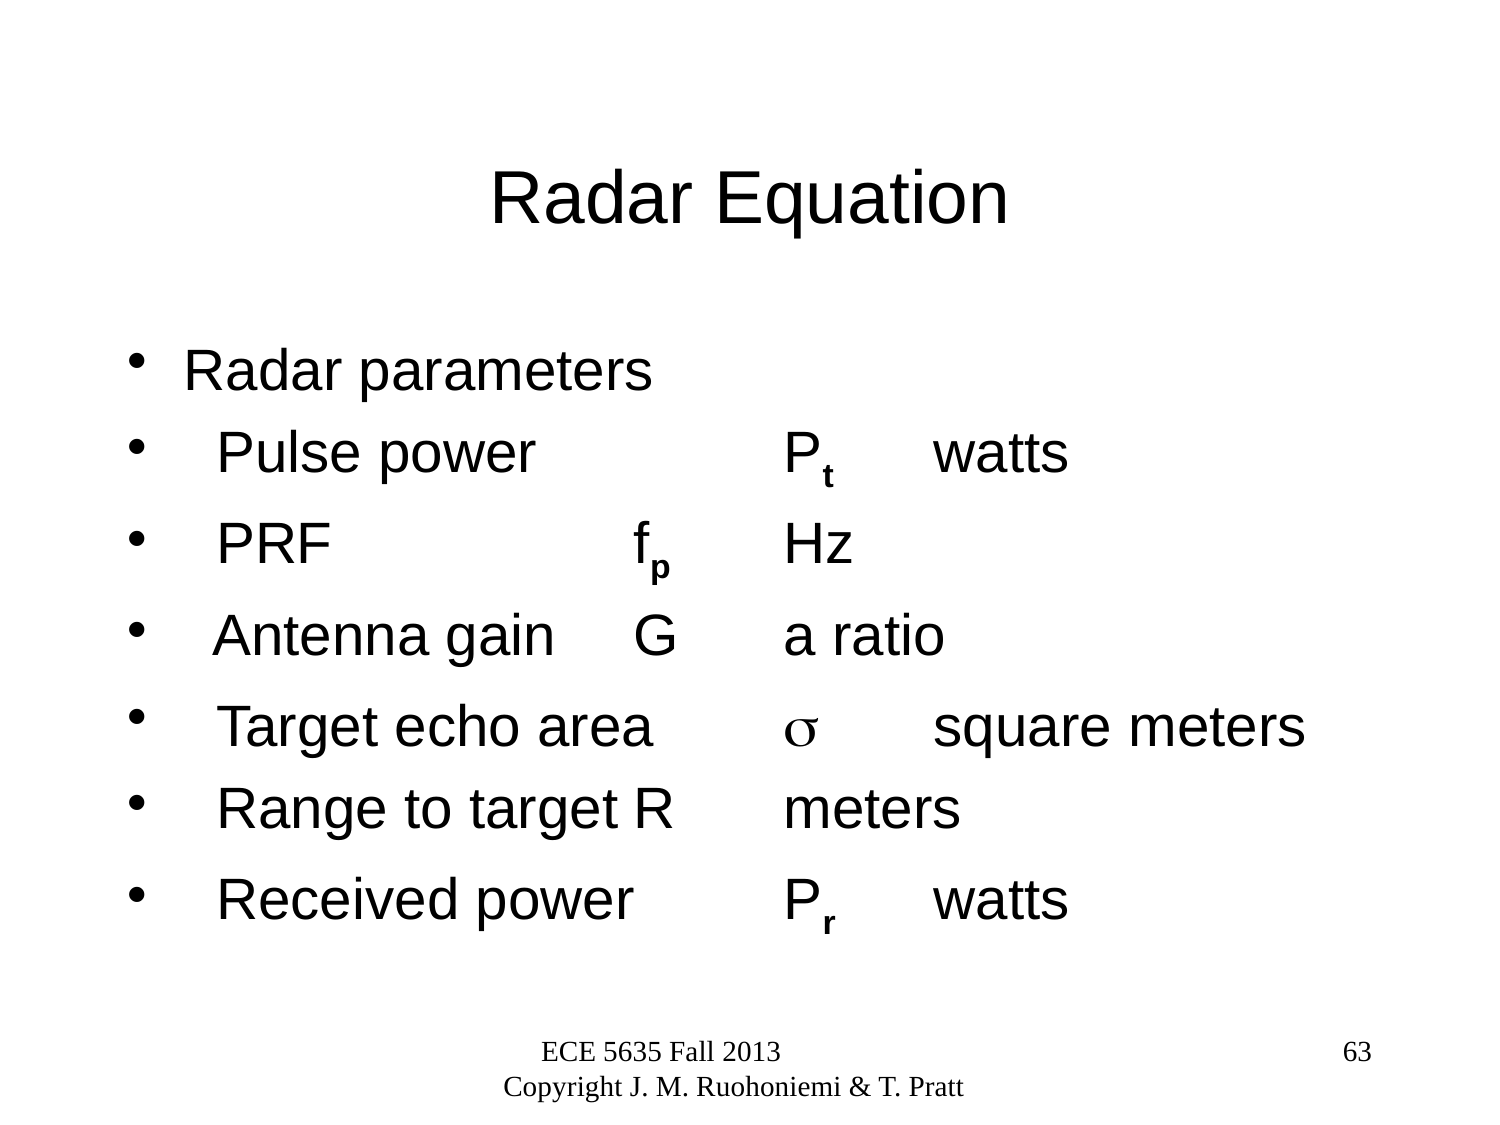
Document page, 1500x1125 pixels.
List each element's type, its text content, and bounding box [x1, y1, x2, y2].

list Radar parameters Pulse power Pt watts PRF fp Hz Antenna gain G a ratio Target echo area  square meters Range to target R meters Received power Pr watts [112, 324, 1388, 1001]
slide_number 63 [1074, 1024, 1388, 1101]
footer ECE 5635 Fall 2013 Copyright J. M. Ruohoniemi & T. Pratt [487, 1024, 988, 1101]
title Radar Equation [112, 99, 1388, 288]
